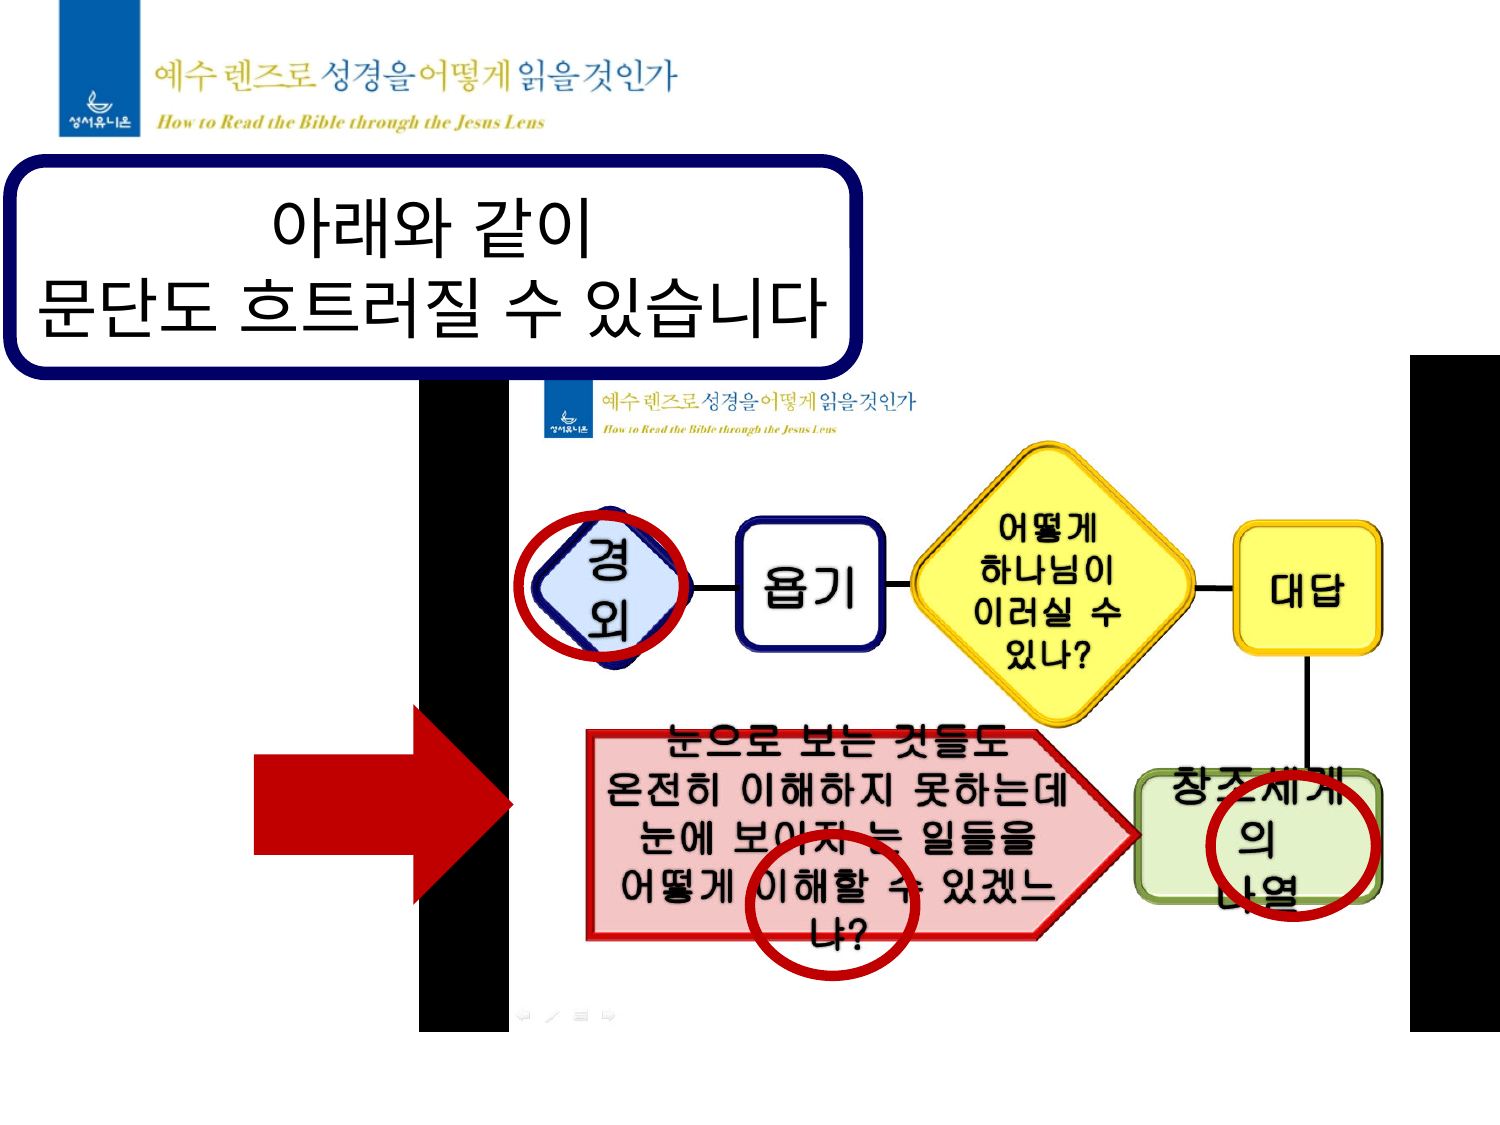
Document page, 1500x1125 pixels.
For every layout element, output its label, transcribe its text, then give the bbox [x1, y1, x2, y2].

text_box 아래와 같이 문단도 흐트러질 수 있습니다 [7, 158, 859, 376]
picture [0, 0, 1500, 1056]
text_box [251, 702, 413, 907]
